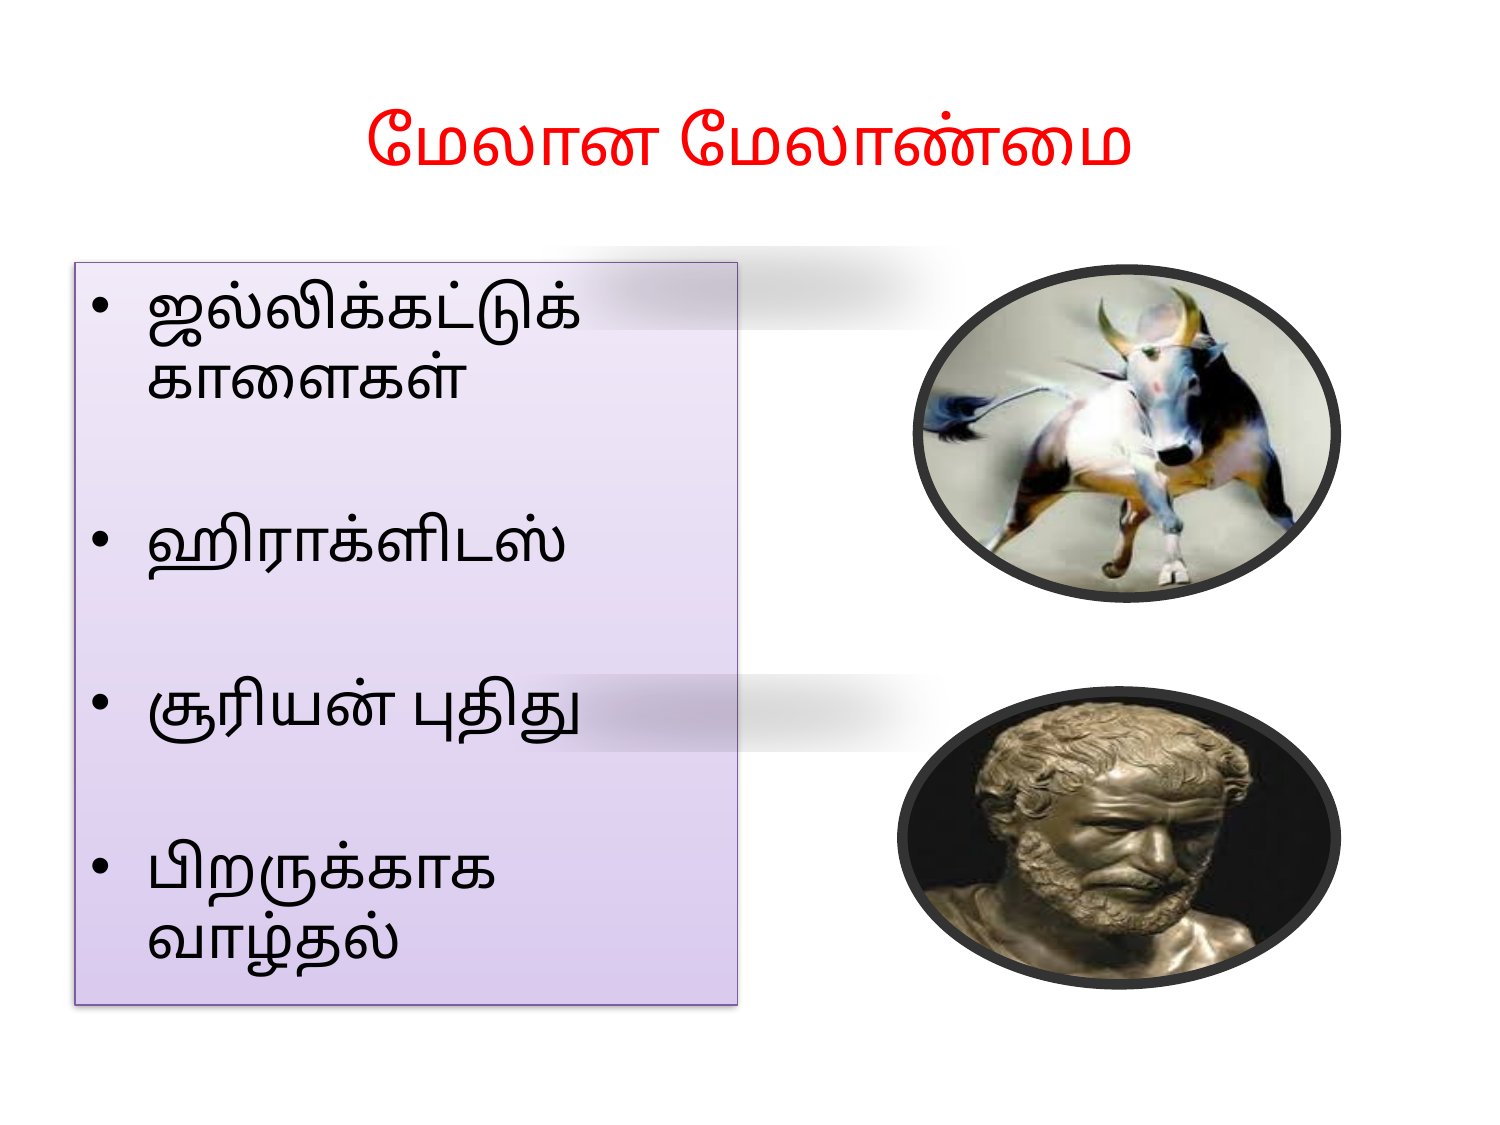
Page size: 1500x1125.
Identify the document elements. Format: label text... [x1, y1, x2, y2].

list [917, 269, 1337, 598]
picture [902, 691, 1337, 985]
title மேலான மேலாண்மை [75, 45, 1425, 233]
list ஜல்லிக்கட்டுக் காளைகள் ஹிராக்ளிடஸ் சூரியன் புதிது பிறருக்காக வாழ்தல் [74, 262, 738, 1006]
